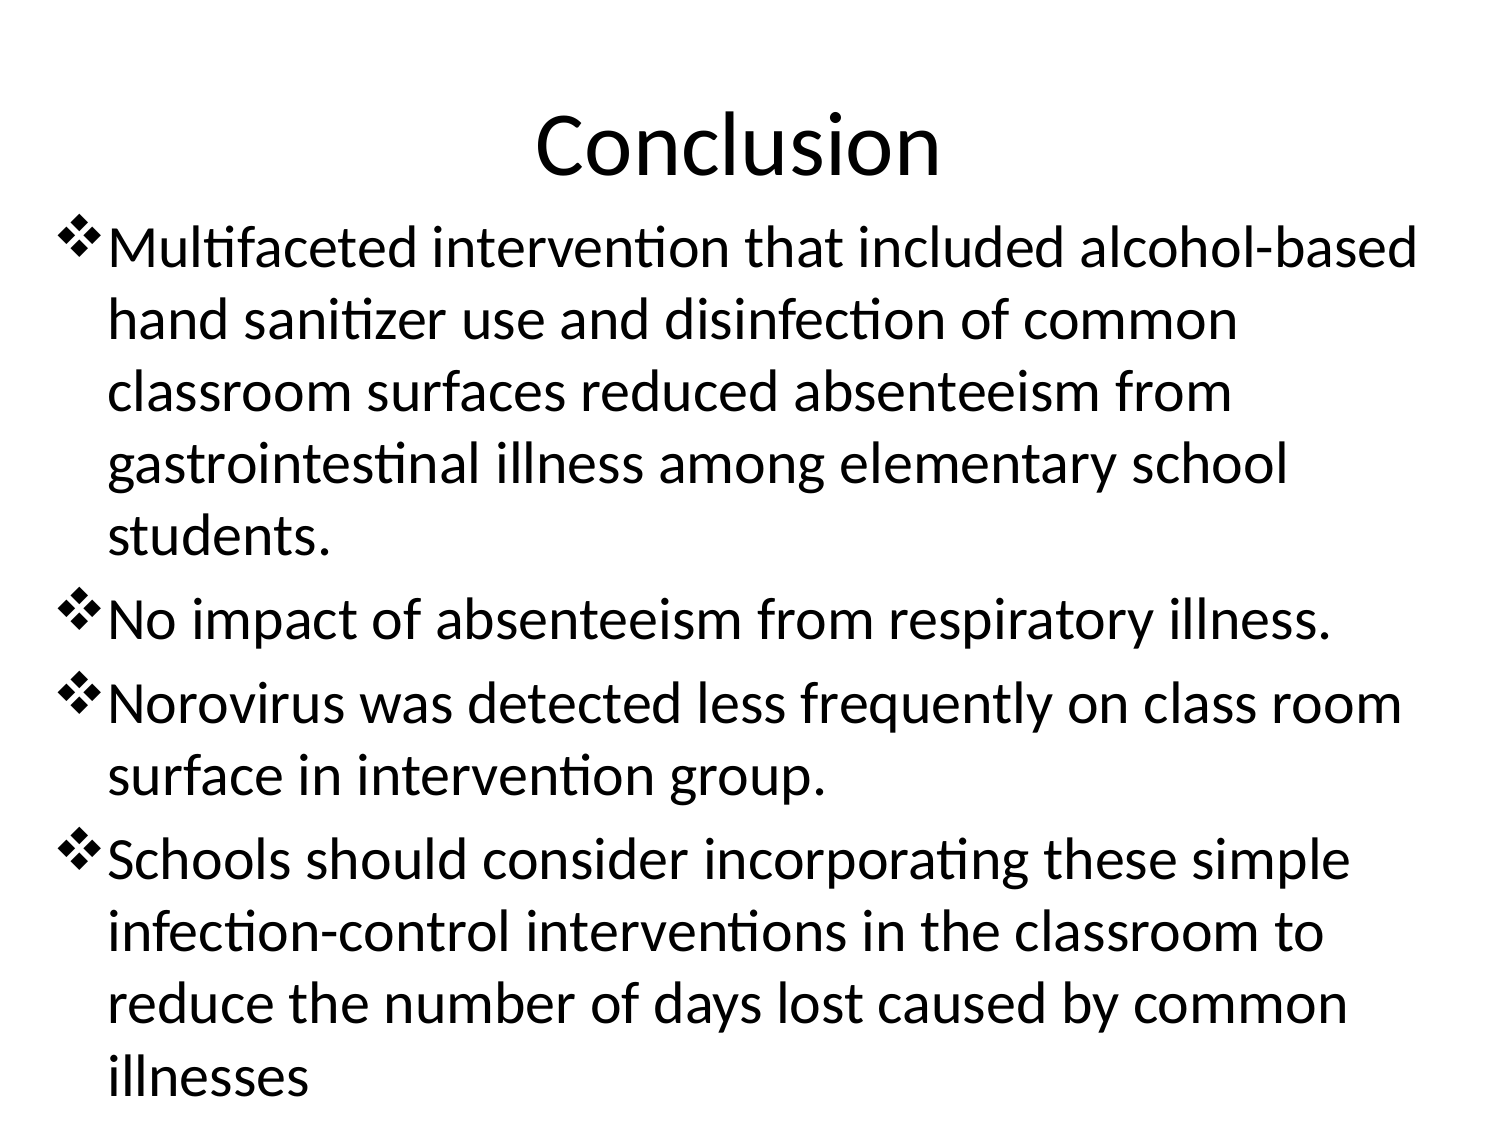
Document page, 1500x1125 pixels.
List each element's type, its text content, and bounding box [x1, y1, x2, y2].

list Multifaceted intervention that included alcohol-based hand sanitizer use and disinfection of common classroom surfaces reduced absenteeism from gastrointestinal illness among elementary school students. No impact of absenteeism from respiratory illness. Norovirus was detected less frequently on class room surface in intervention group. Schools should consider incorporating these simple infection-control interventions in the classroom to reduce the number of days lost caused by common illnesses [37, 200, 1475, 1125]
title Conclusion [75, 45, 1425, 200]
